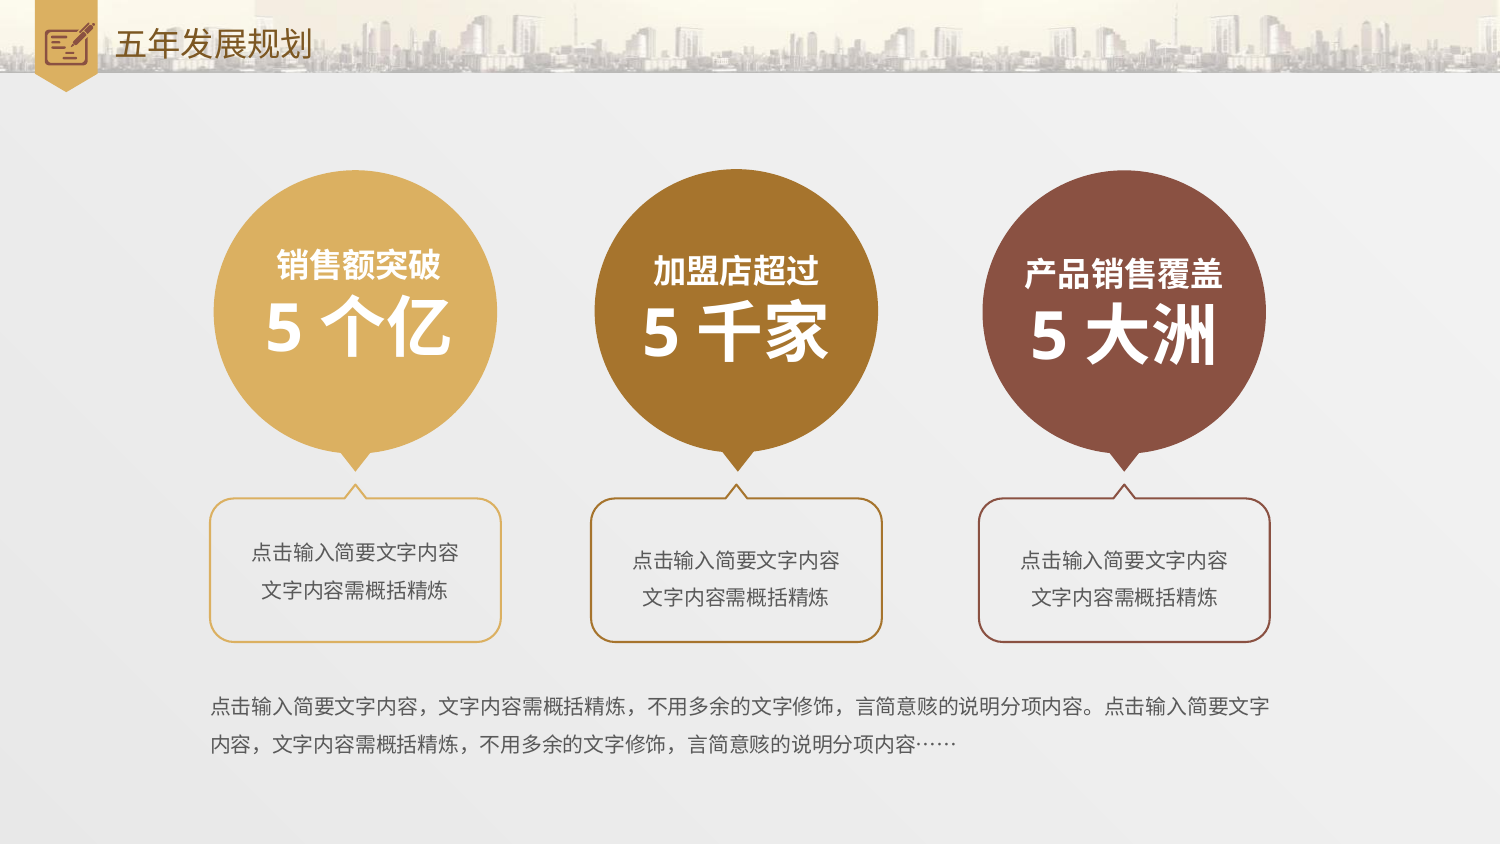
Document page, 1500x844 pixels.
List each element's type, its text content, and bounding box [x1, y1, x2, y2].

title 五年发展规划 [99, 20, 550, 66]
picture [98, 0, 1500, 73]
text_box [588, 482, 884, 645]
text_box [982, 170, 1267, 472]
text_box [44, 22, 95, 66]
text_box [594, 168, 879, 472]
text_box 点击输入简要文字内容，文字内容需概括精炼，不用多余的文字修饰，言简意赅的说明分项内容。点击输入简要文字内容，文字内容需概括精炼，不用多余的文字修饰，言简意赅的说明分项内容…… [210, 681, 1270, 757]
text_box 点击输入简要文字内容 文字内容需概括精炼 [237, 527, 474, 603]
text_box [213, 169, 498, 472]
picture [0, 0, 34, 73]
text_box [207, 482, 503, 645]
text_box [976, 482, 1272, 645]
